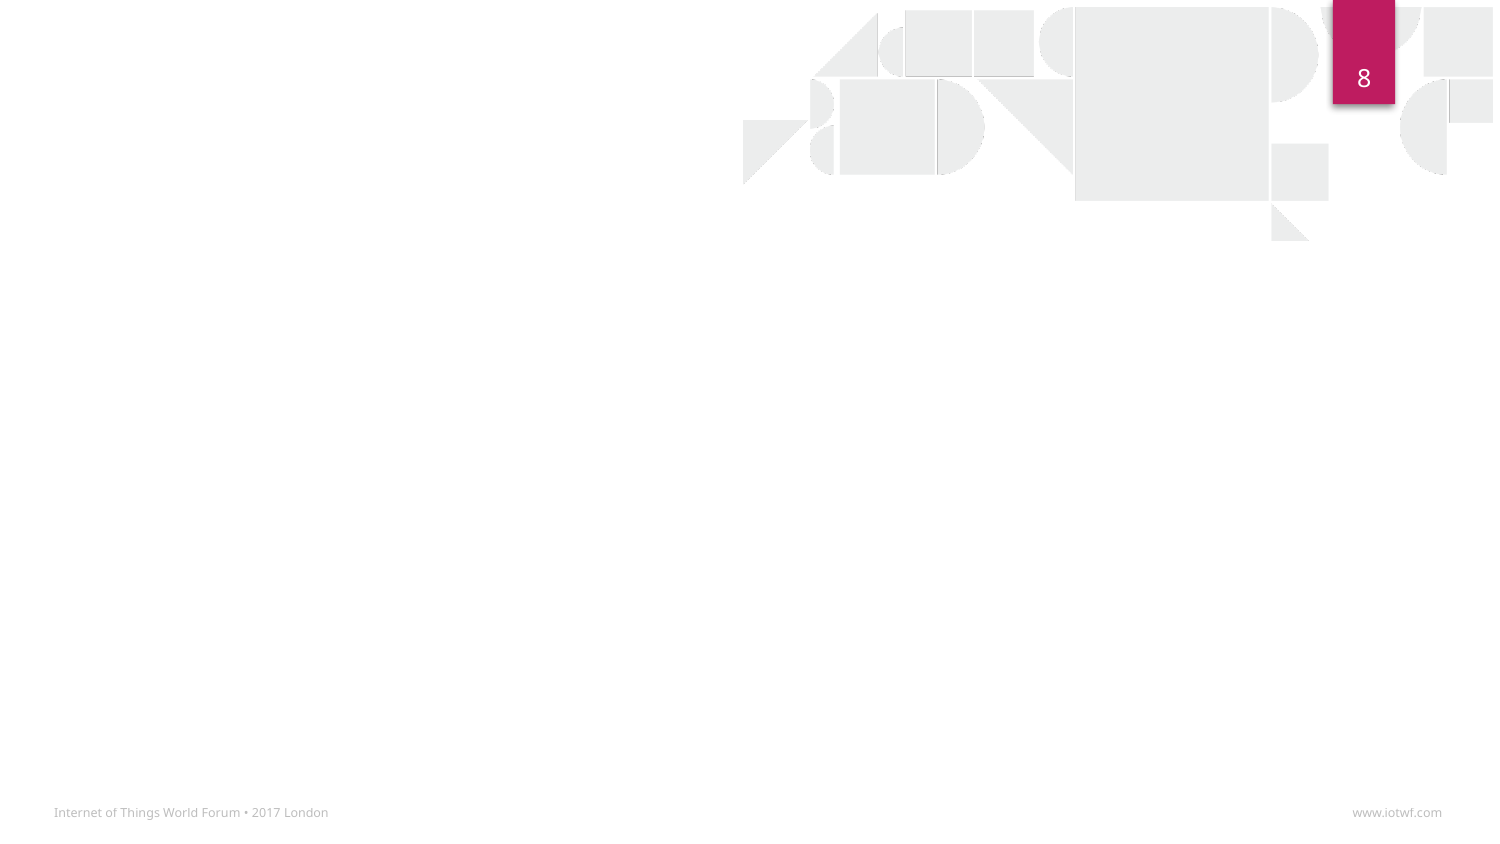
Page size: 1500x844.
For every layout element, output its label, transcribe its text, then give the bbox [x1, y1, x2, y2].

slide_number 8 [1312, 9, 1416, 105]
picture [743, 7, 1495, 241]
